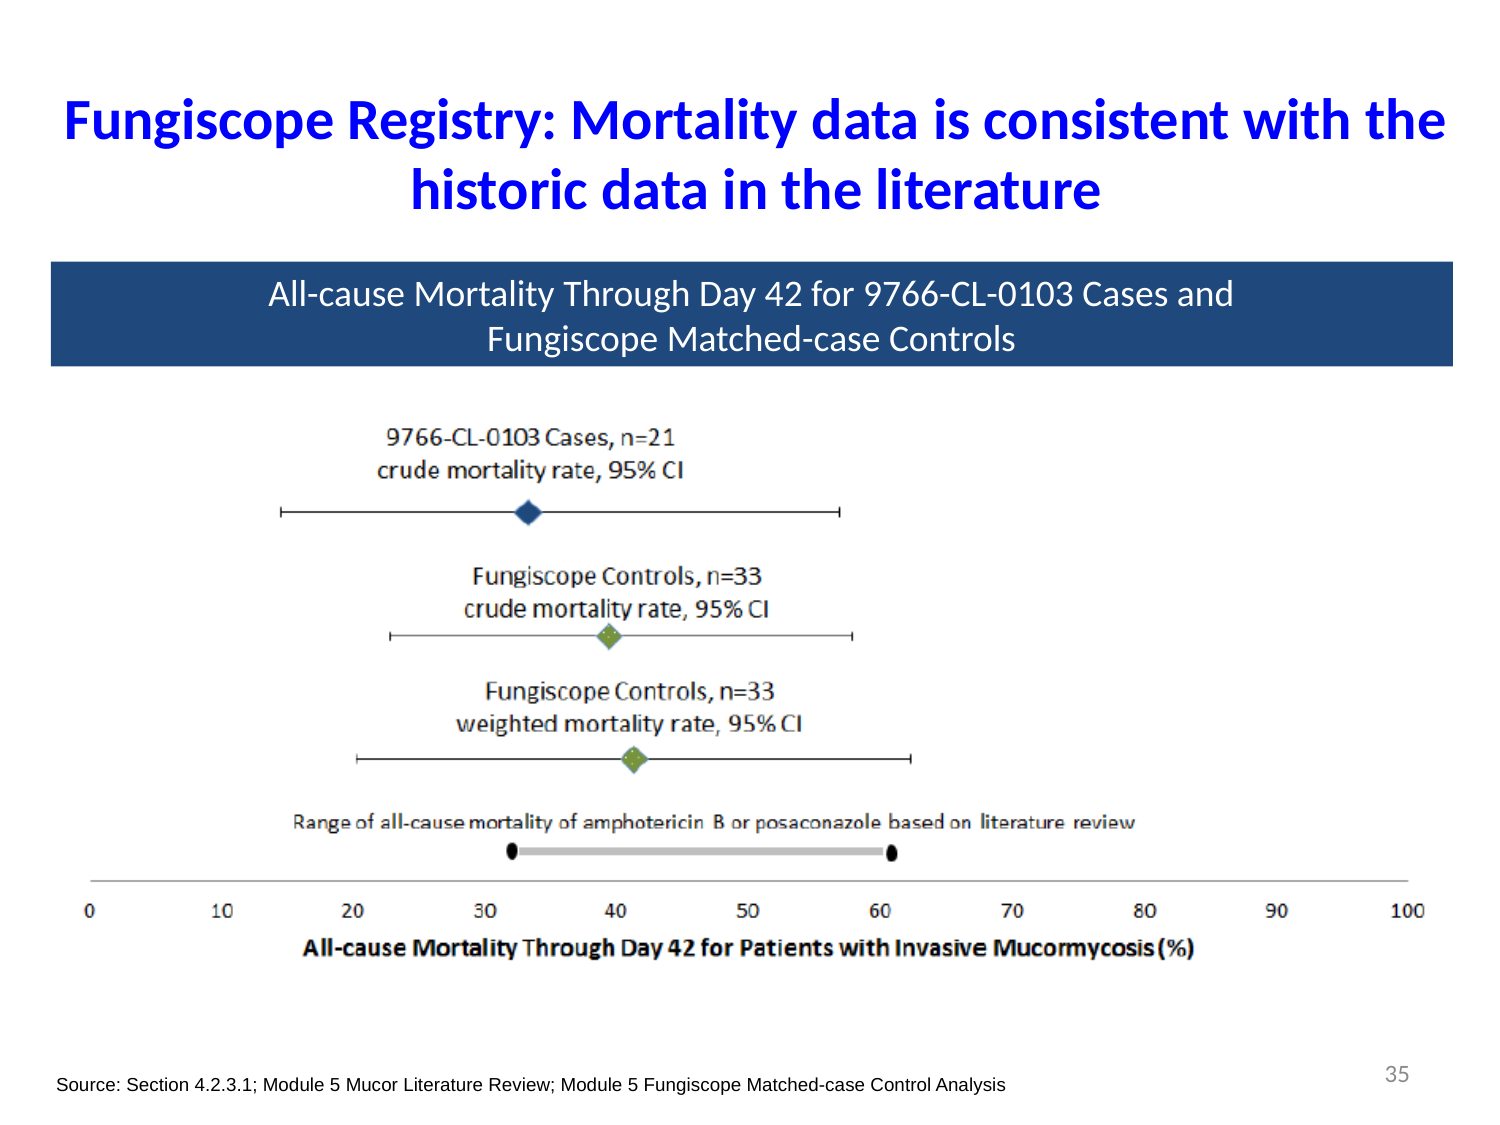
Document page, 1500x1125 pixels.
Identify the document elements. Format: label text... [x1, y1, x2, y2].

text_box Source: Section 4.2.3.1; Module 5 Mucor Literature Review; Module 5 Fungiscope Matched-case Control Analysis [41, 1065, 1074, 1103]
title Fungiscope Registry: Mortality data is consistent with the historic data in the literature [32, 57, 1479, 245]
slide_number 35 [1074, 1042, 1425, 1103]
text_box All-cause Mortality Through Day 42 for 9766-CL-0103 Cases and Fungiscope Matched-case Controls [50, 261, 1453, 367]
picture [50, 388, 1454, 980]
